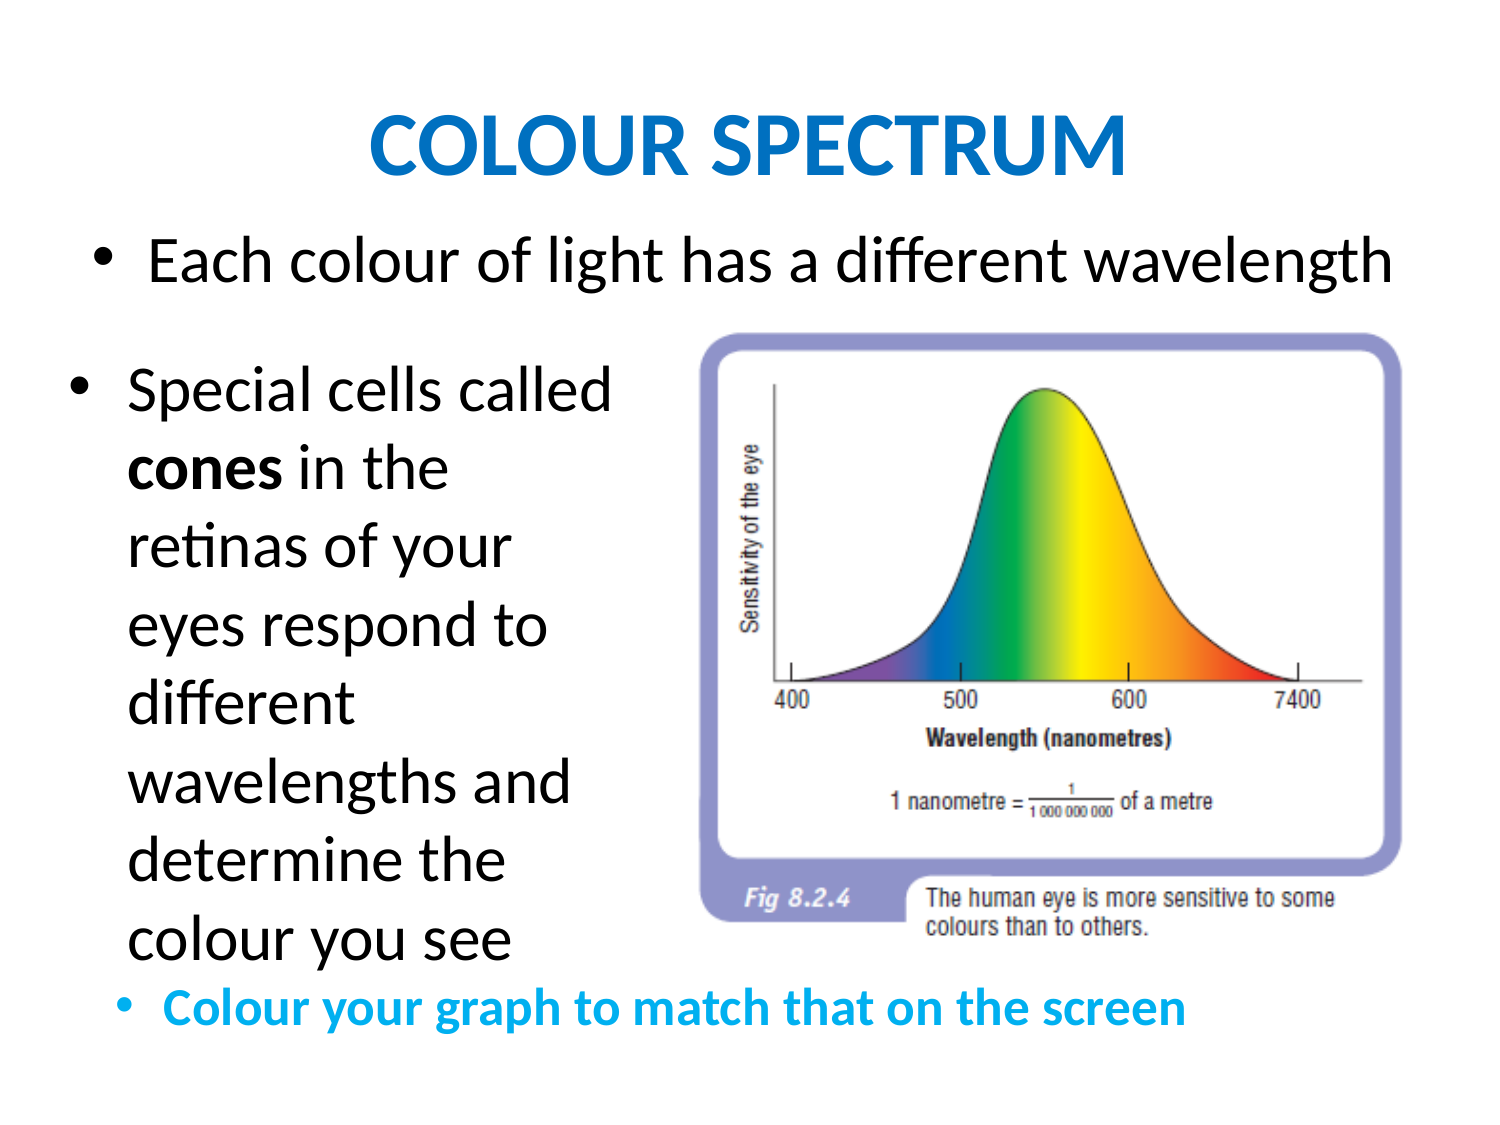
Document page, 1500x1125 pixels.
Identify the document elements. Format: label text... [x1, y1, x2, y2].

picture [683, 314, 1412, 953]
list Each colour of light has a different wavelength [76, 208, 1427, 338]
text_box Colour your graph to match that on the screen [100, 964, 1451, 1083]
text_box Special cells called cones in the retinas of your eyes respond to different wavelengths and determine the colour you see [53, 338, 632, 988]
title COLOUR SPECTRUM [75, 45, 1425, 233]
